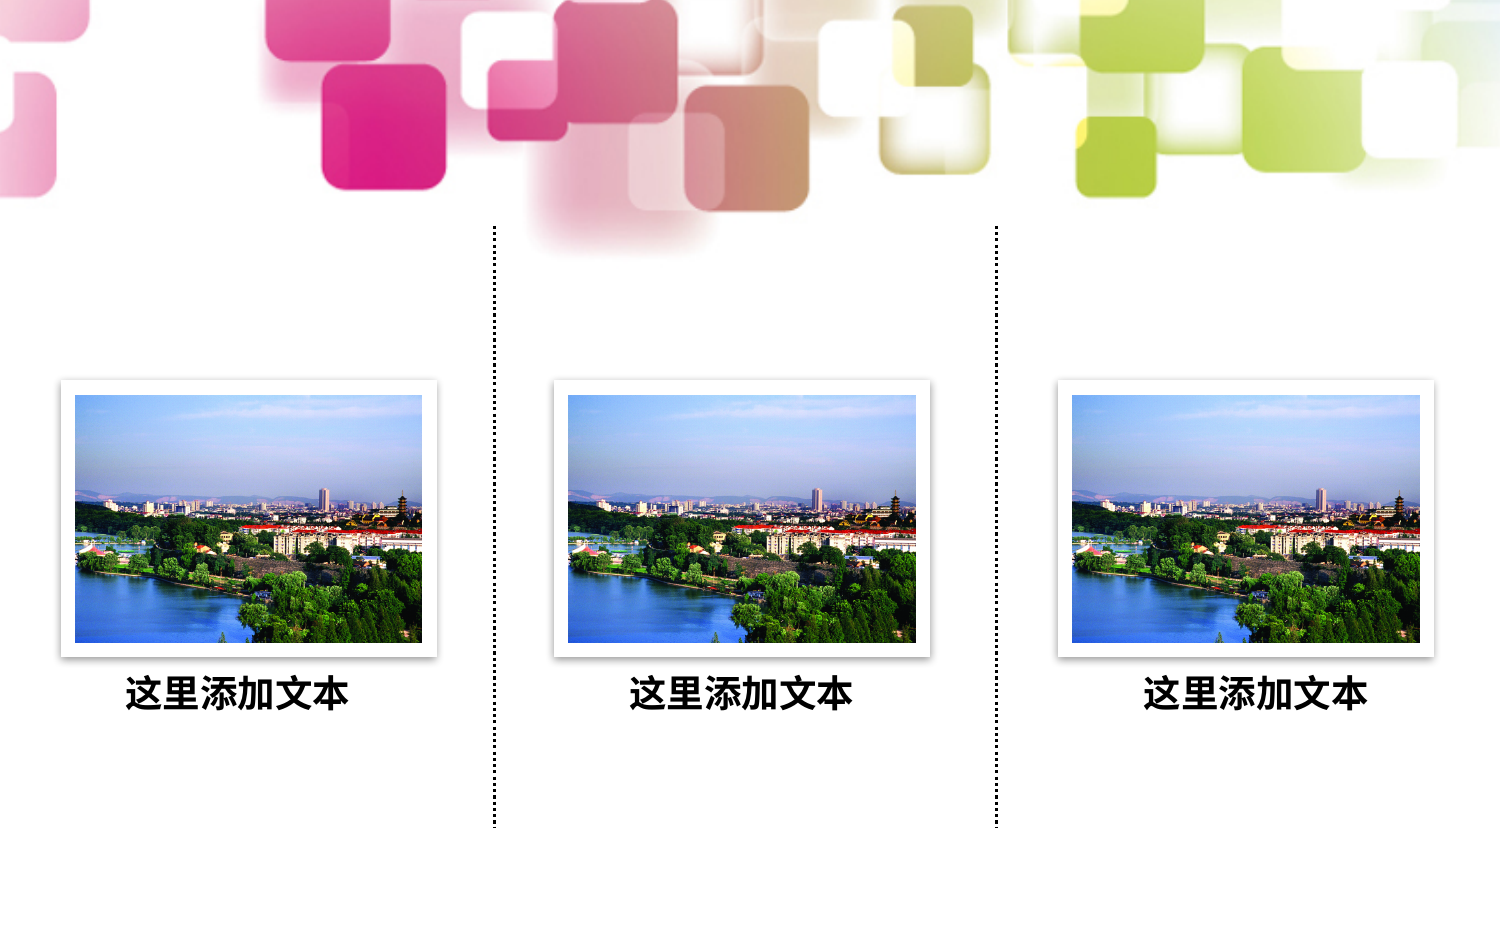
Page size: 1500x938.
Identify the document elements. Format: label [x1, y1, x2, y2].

picture [0, 0, 1500, 938]
text_box [978, 184, 1015, 829]
text_box [476, 184, 513, 829]
